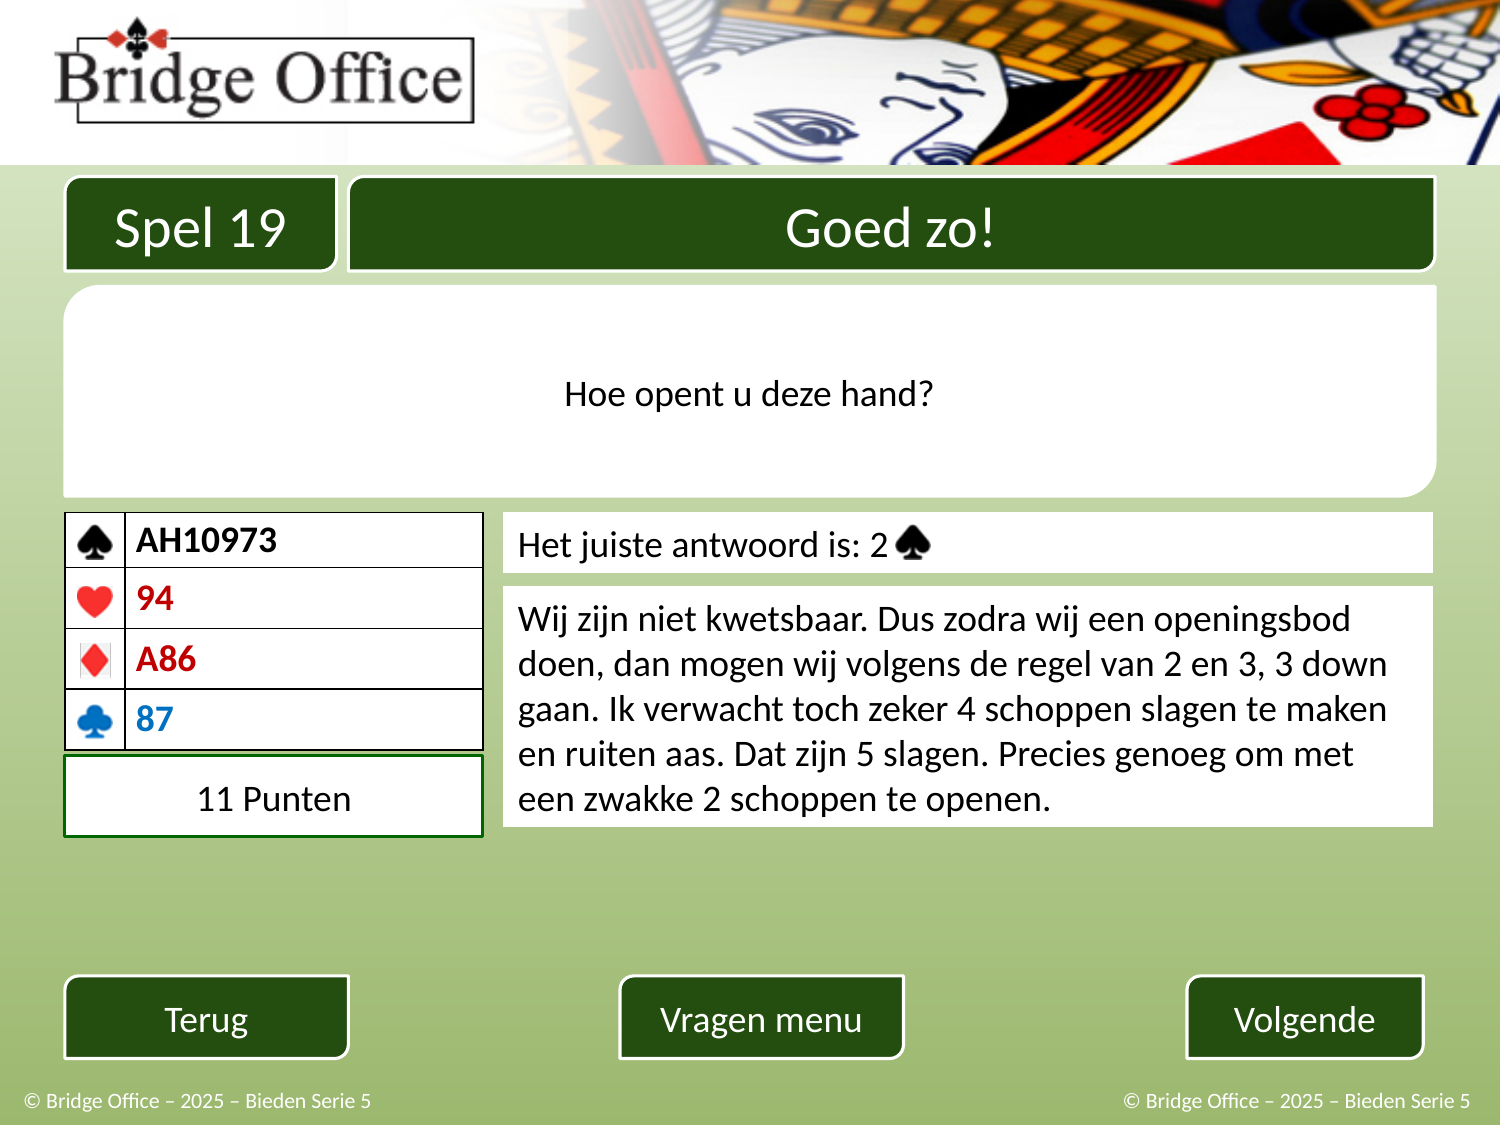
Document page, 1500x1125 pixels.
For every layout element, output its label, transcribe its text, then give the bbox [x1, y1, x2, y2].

text_box Vragen menu [618, 974, 906, 1061]
table_cell 94 [126, 568, 482, 628]
text_box Hoe opent u deze hand? [63, 284, 1437, 498]
text_box © Bridge Office – 2025 – Bieden Serie 5 [1107, 1079, 1500, 1121]
table_cell A86 [126, 629, 482, 688]
picture [77, 643, 113, 679]
text_box Spel 19 [63, 178, 339, 273]
text_box Goed zo! [346, 178, 1437, 273]
text_box Wij zijn niet kwetsbaar. Dus zodra wij een openingsbod doen, dan mogen wij volgens de regel van 2 en 3, 3 down gaan. Ik verwacht toch zeker 4 schoppen slagen te maken en ruiten aas. Dat zijn 5 slagen. Precies genoeg om met een zwakke 2 schoppen te openen. [503, 586, 1433, 827]
text_box 11 Punten [63, 754, 484, 838]
table_cell 87 [126, 690, 482, 749]
picture [77, 703, 113, 740]
text_box Volgende [1185, 974, 1425, 1061]
picture [77, 524, 113, 561]
picture [0, 0, 1500, 166]
table_header [66, 513, 124, 567]
table_cell [66, 568, 124, 628]
picture [77, 585, 113, 618]
text_box Terug [63, 974, 350, 1061]
table_header AH10973 [126, 513, 482, 567]
text_box Het juiste antwoord is: 2 [503, 512, 1433, 573]
picture [895, 524, 932, 561]
table_cell [66, 690, 124, 749]
text_box © Bridge Office – 2025 – Bieden Serie 5 [8, 1079, 393, 1121]
table_cell [66, 629, 124, 688]
